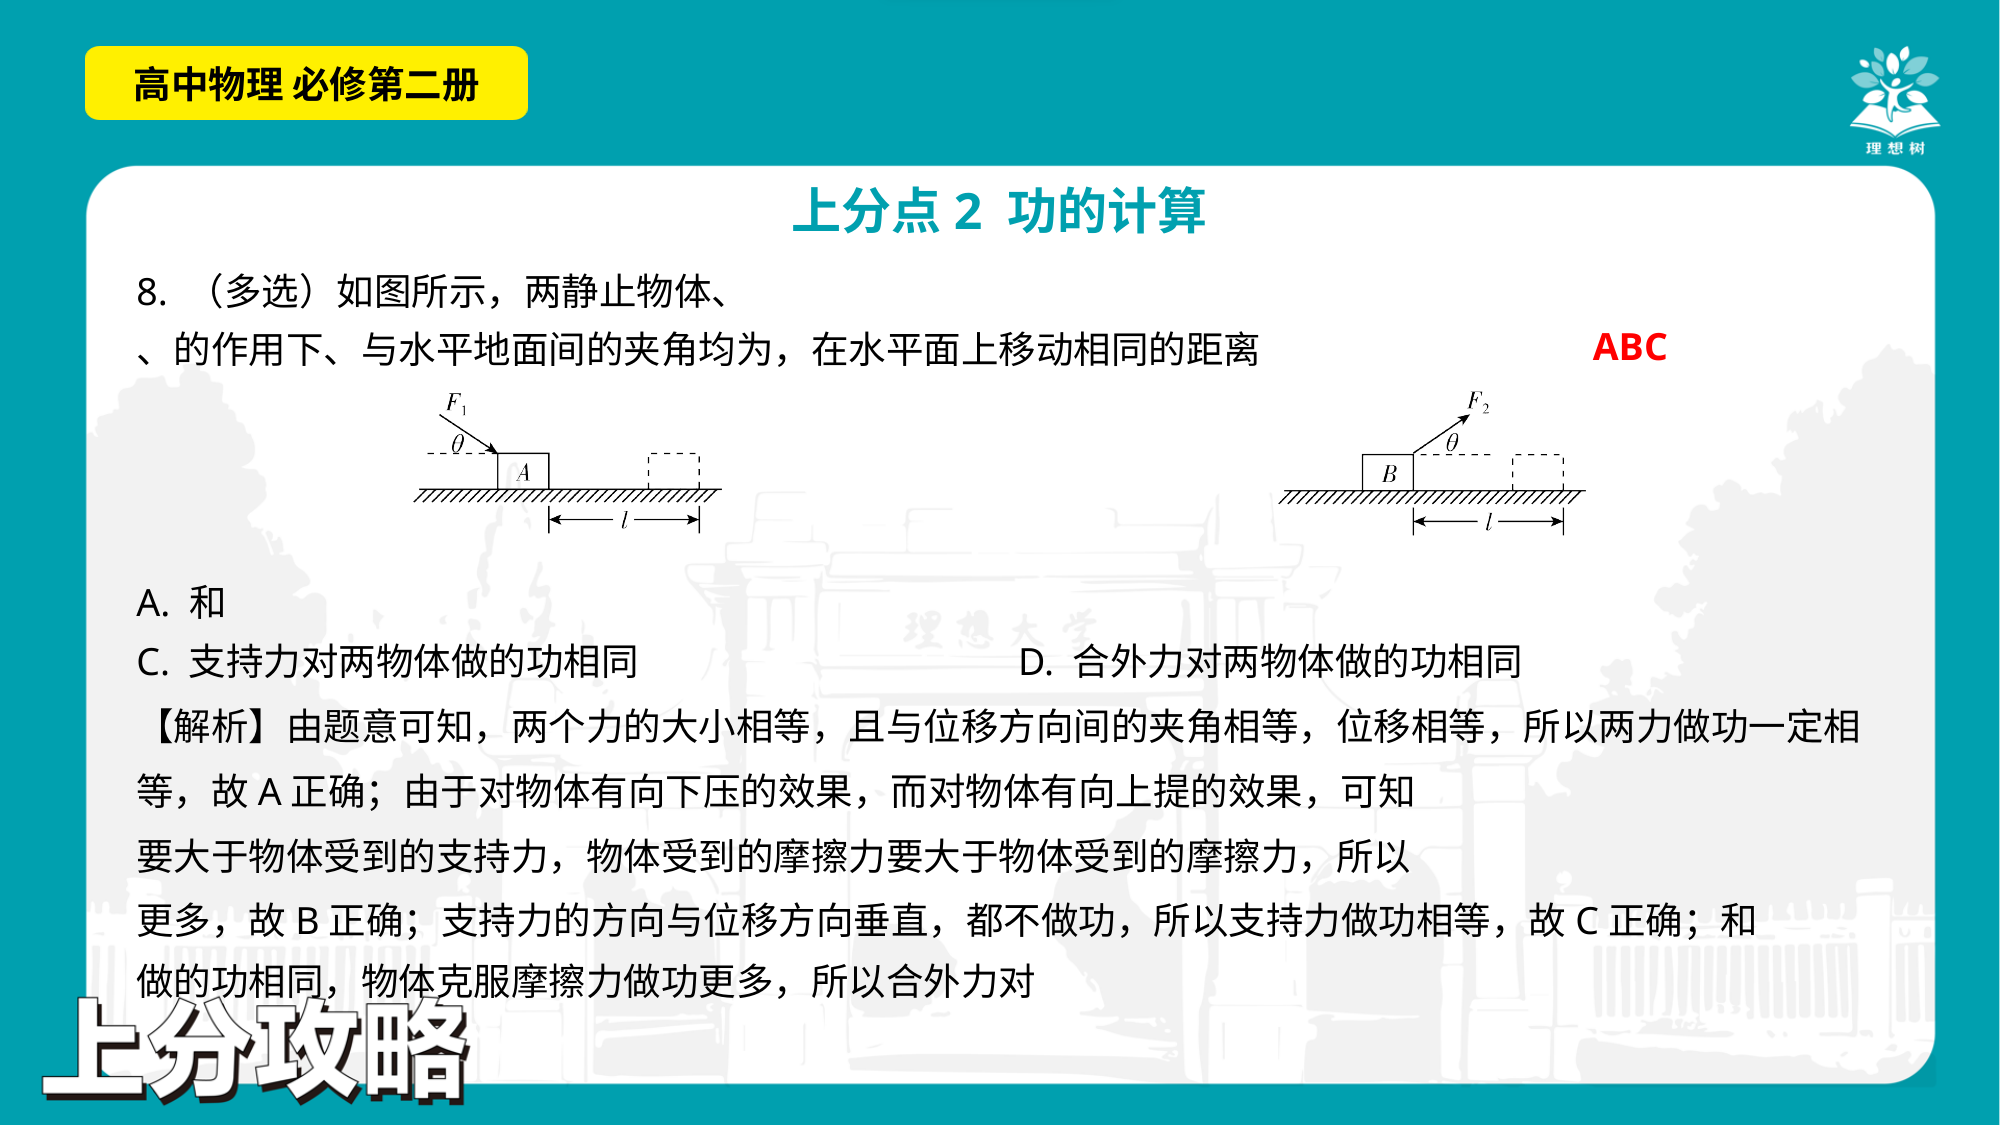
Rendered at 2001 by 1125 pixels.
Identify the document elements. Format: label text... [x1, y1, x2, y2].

picture [0, 0, 2000, 1125]
text_box ABC [1576, 309, 1685, 363]
